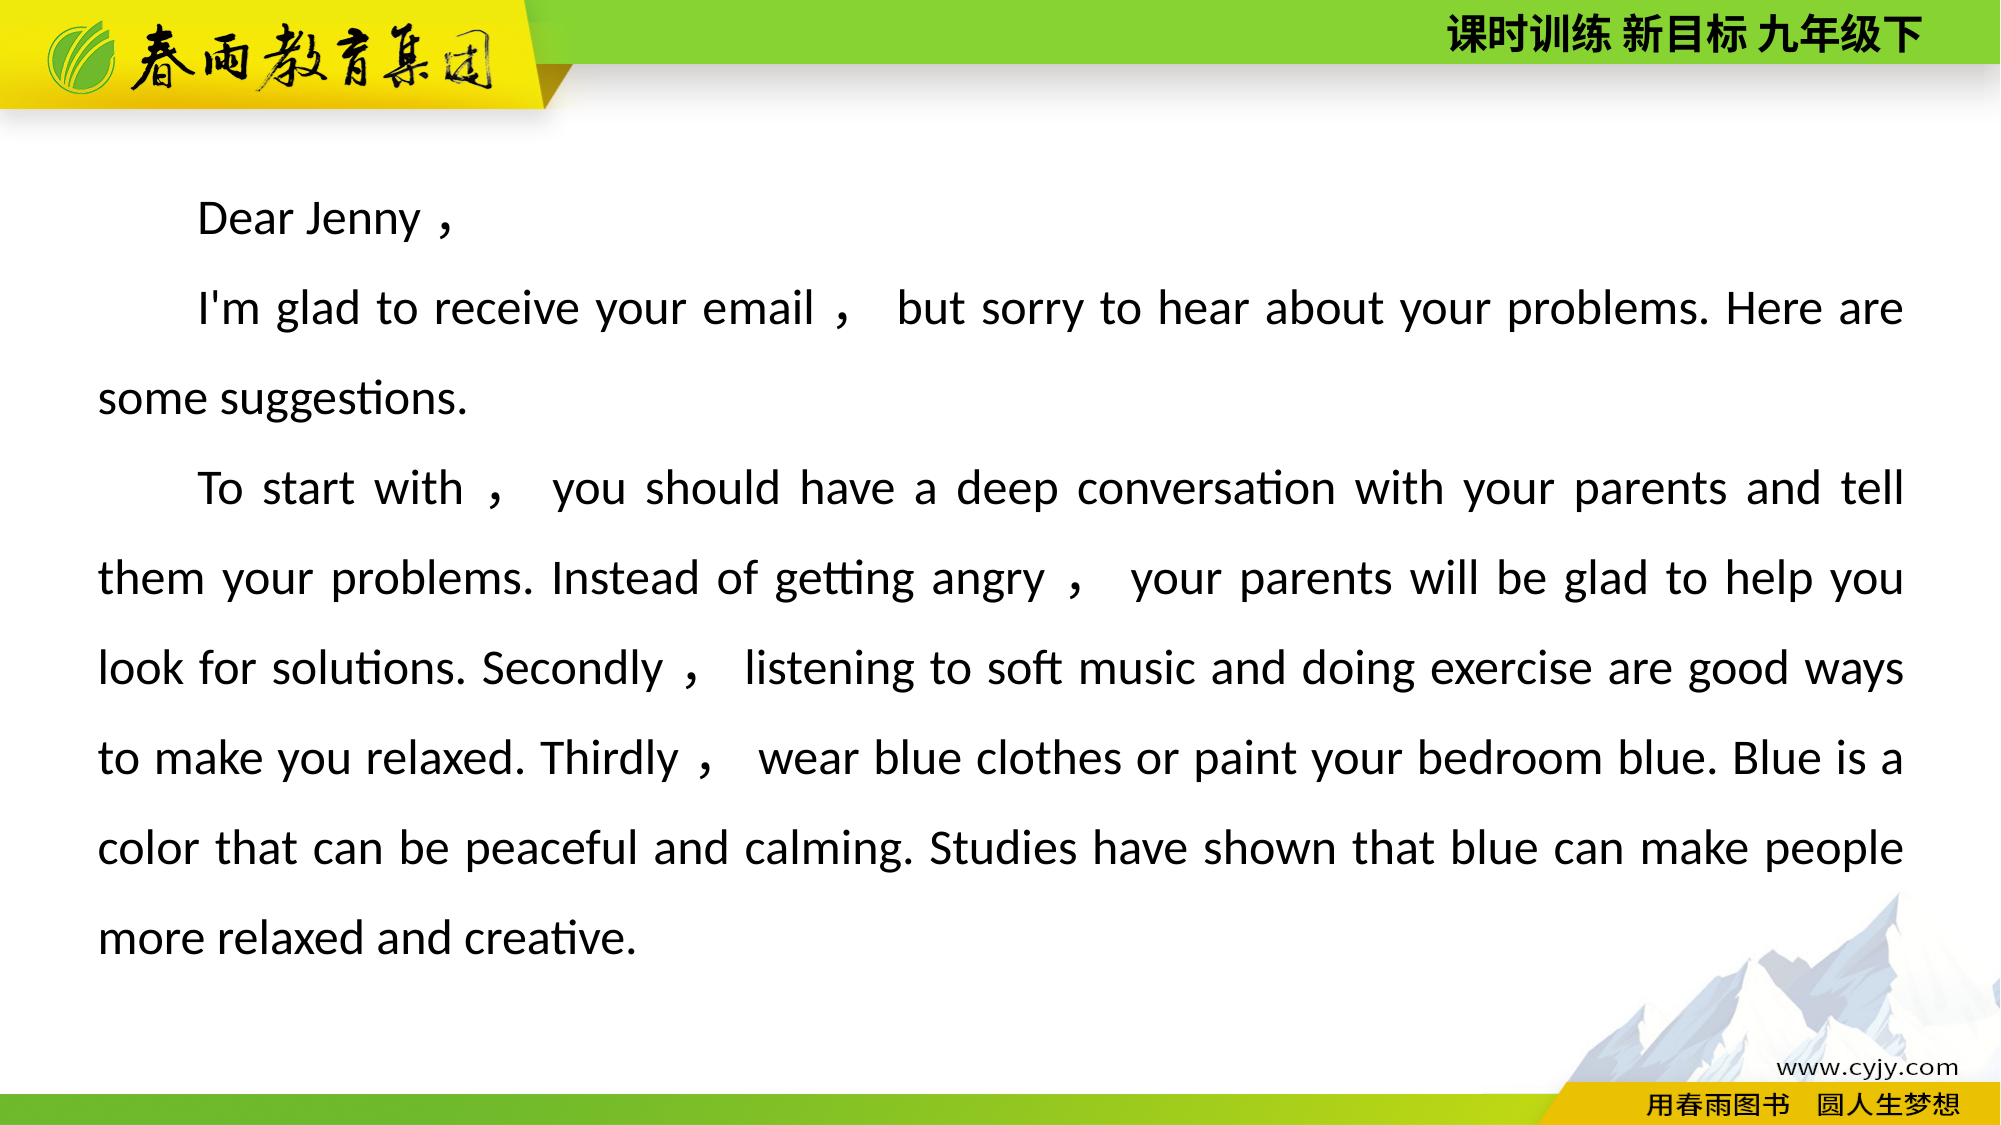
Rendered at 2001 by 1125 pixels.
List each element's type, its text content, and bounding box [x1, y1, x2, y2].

picture [0, 0, 2001, 1125]
text_box Dear Jenny， I'm glad to receive your e­mail，but sorry to hear about your problems. Here are some suggestions. To start with，you should have a deep conversation with your parents and tell them your problems. Instead of getting angry，your parents will be glad to help you look for solutions. Secondly，listening to soft music and doing exercise are good ways to make you relaxed. Thirdly，wear blue clothes or paint your bedroom blue. Blue is a color that can be peaceful and calming. Studies have shown that blue can make people more relaxed and creative. [82, 146, 1920, 972]
